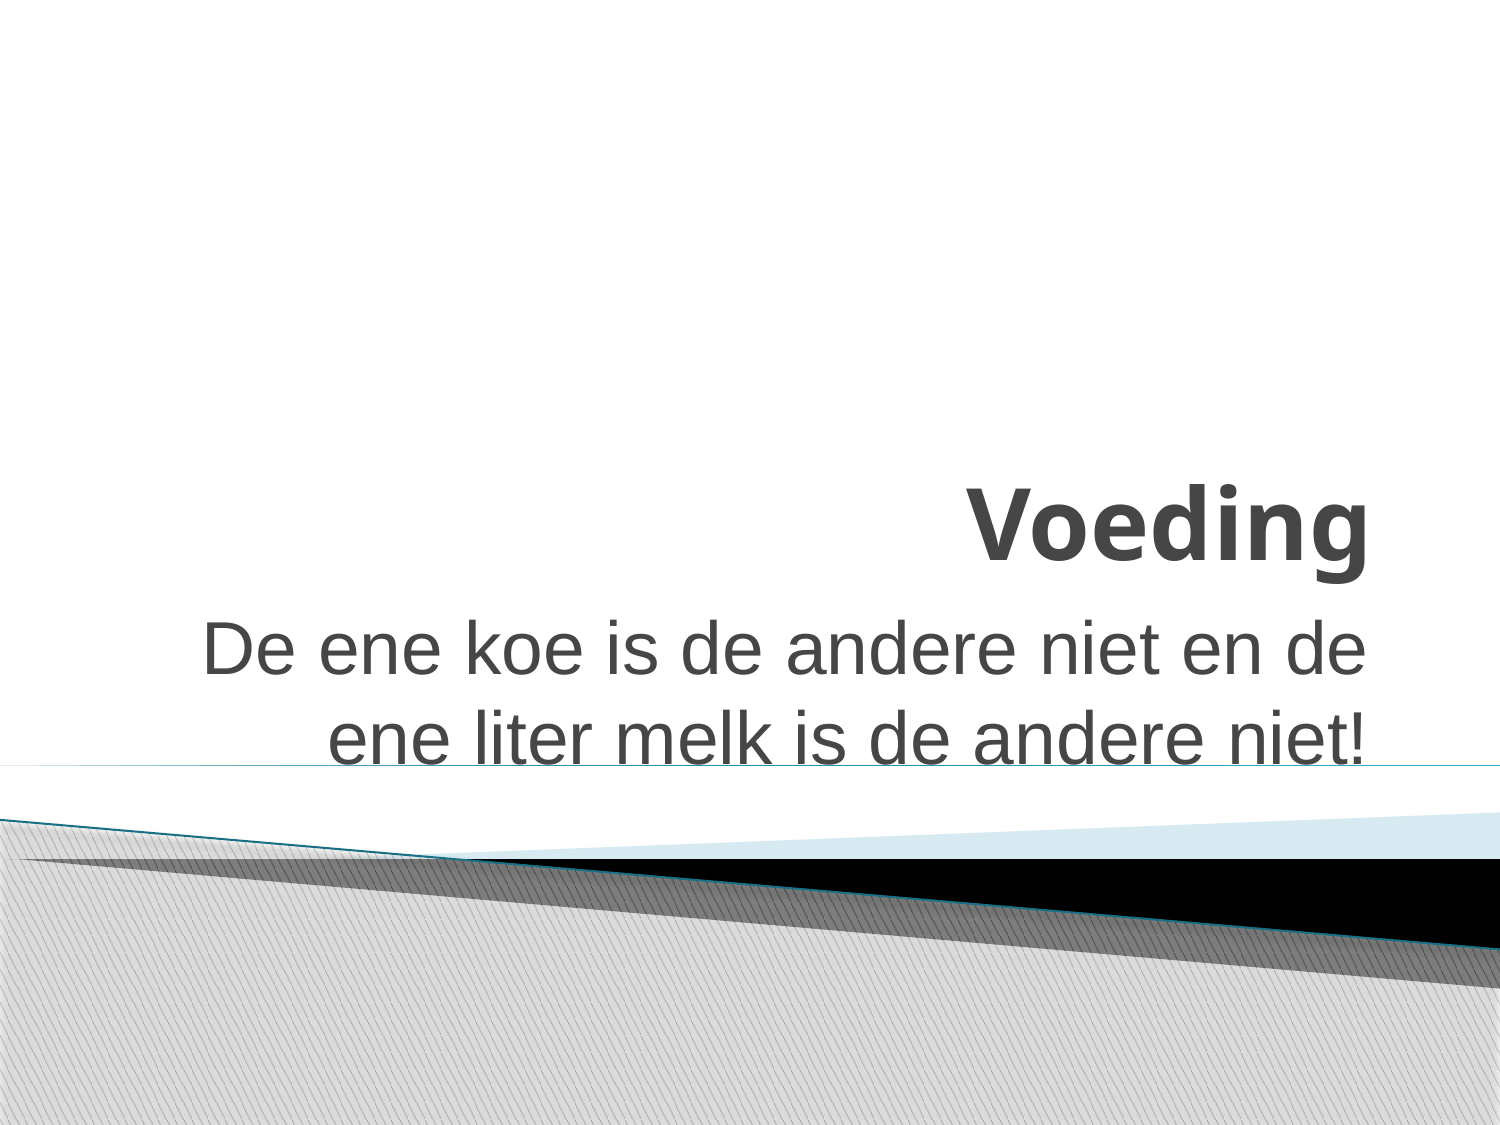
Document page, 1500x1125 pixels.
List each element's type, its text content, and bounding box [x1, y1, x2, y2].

subtitle De ene koe is de andere niet en de ene liter melk is de andere niet! [112, 592, 1388, 790]
picture [5, 859, 1500, 989]
title Voeding [112, 287, 1388, 588]
